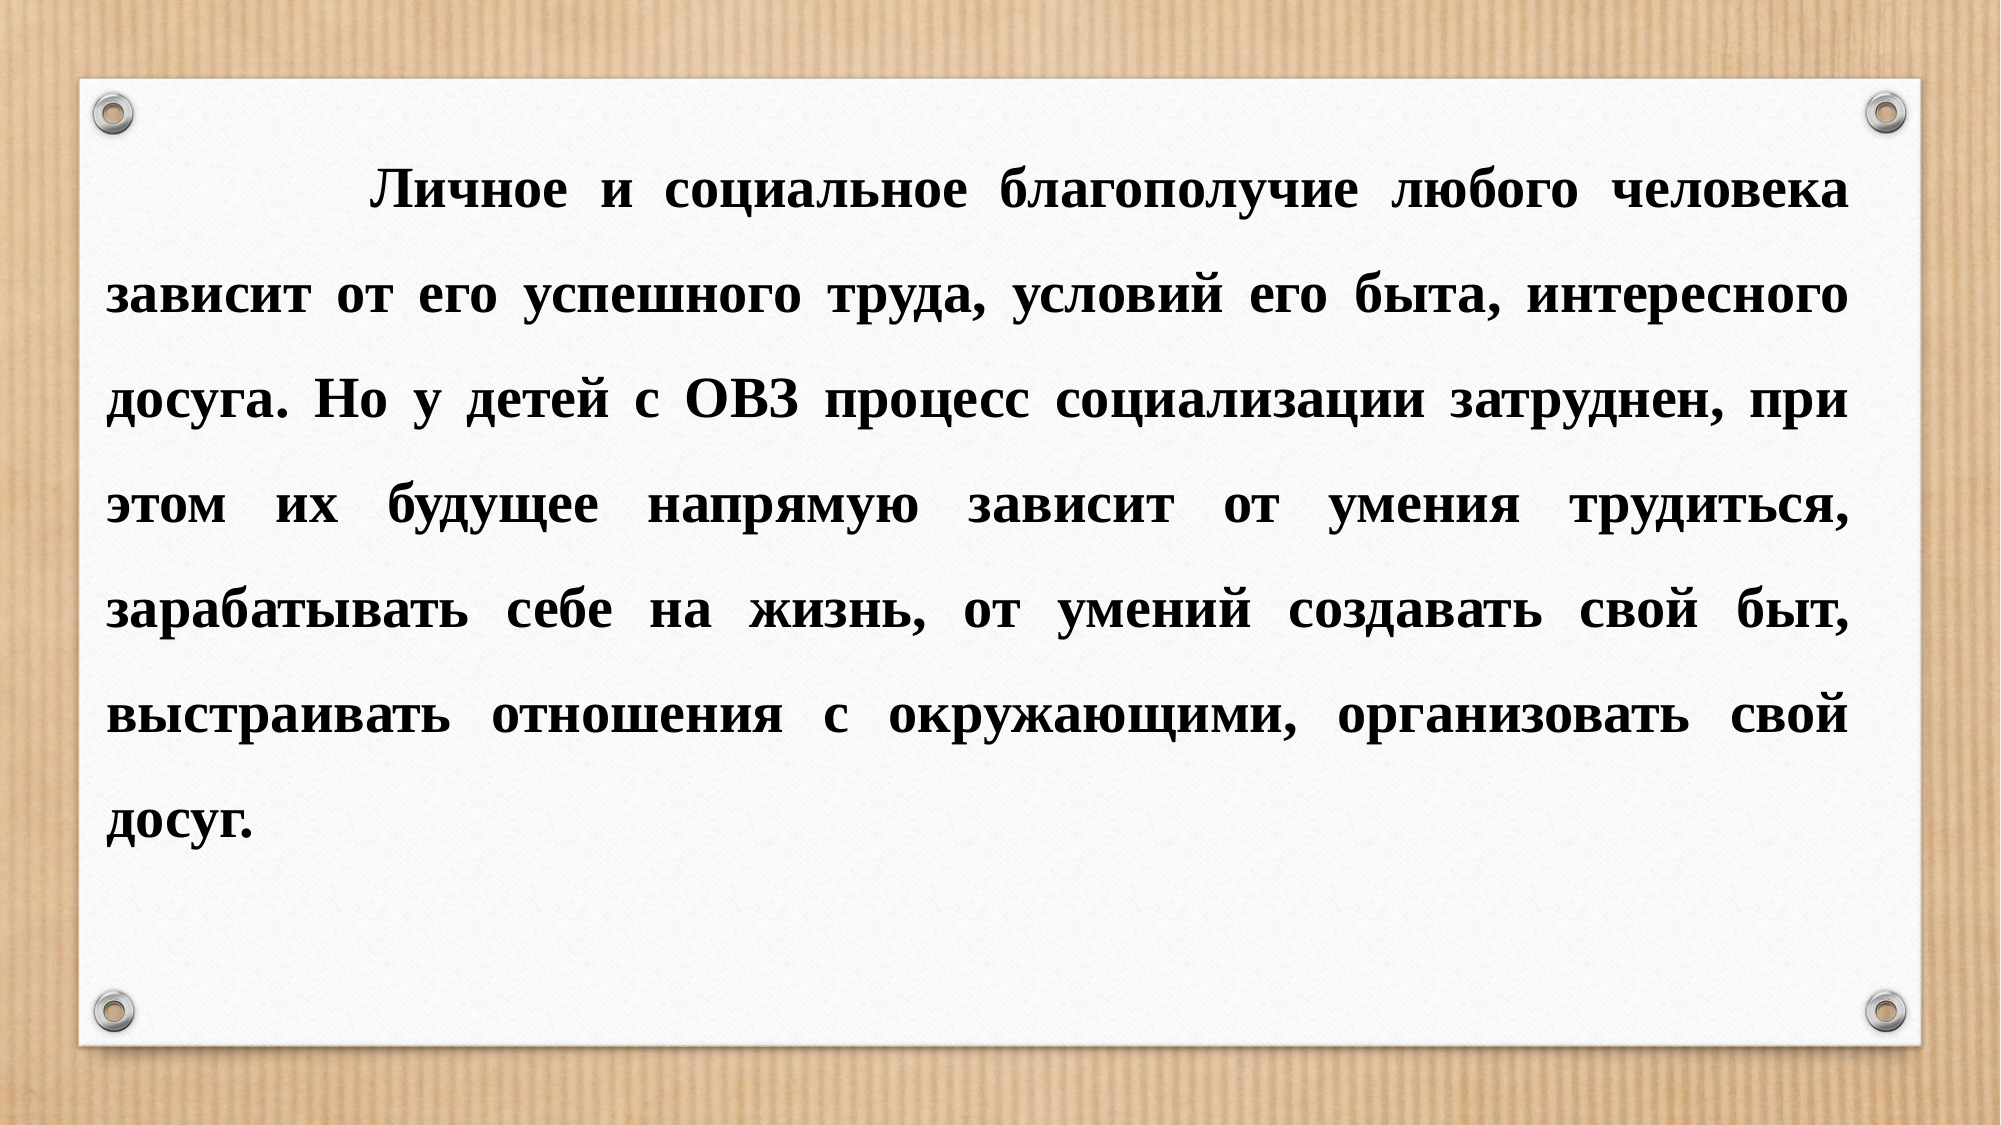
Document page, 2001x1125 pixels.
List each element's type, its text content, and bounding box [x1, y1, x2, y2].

picture [0, 0, 2001, 1125]
text_box Личное и социальное благополучие любого человека зависит от его успешного труда, условий его быта, интересного досуга. Но у детей с ОВЗ процесс социализации затруднен, при этом их будущее напрямую зависит от умения трудиться, зарабатывать себе на жизнь, от умений создавать свой быт, выстраивать отношения с окружающими, организовать свой досуг. [91, 107, 1865, 857]
